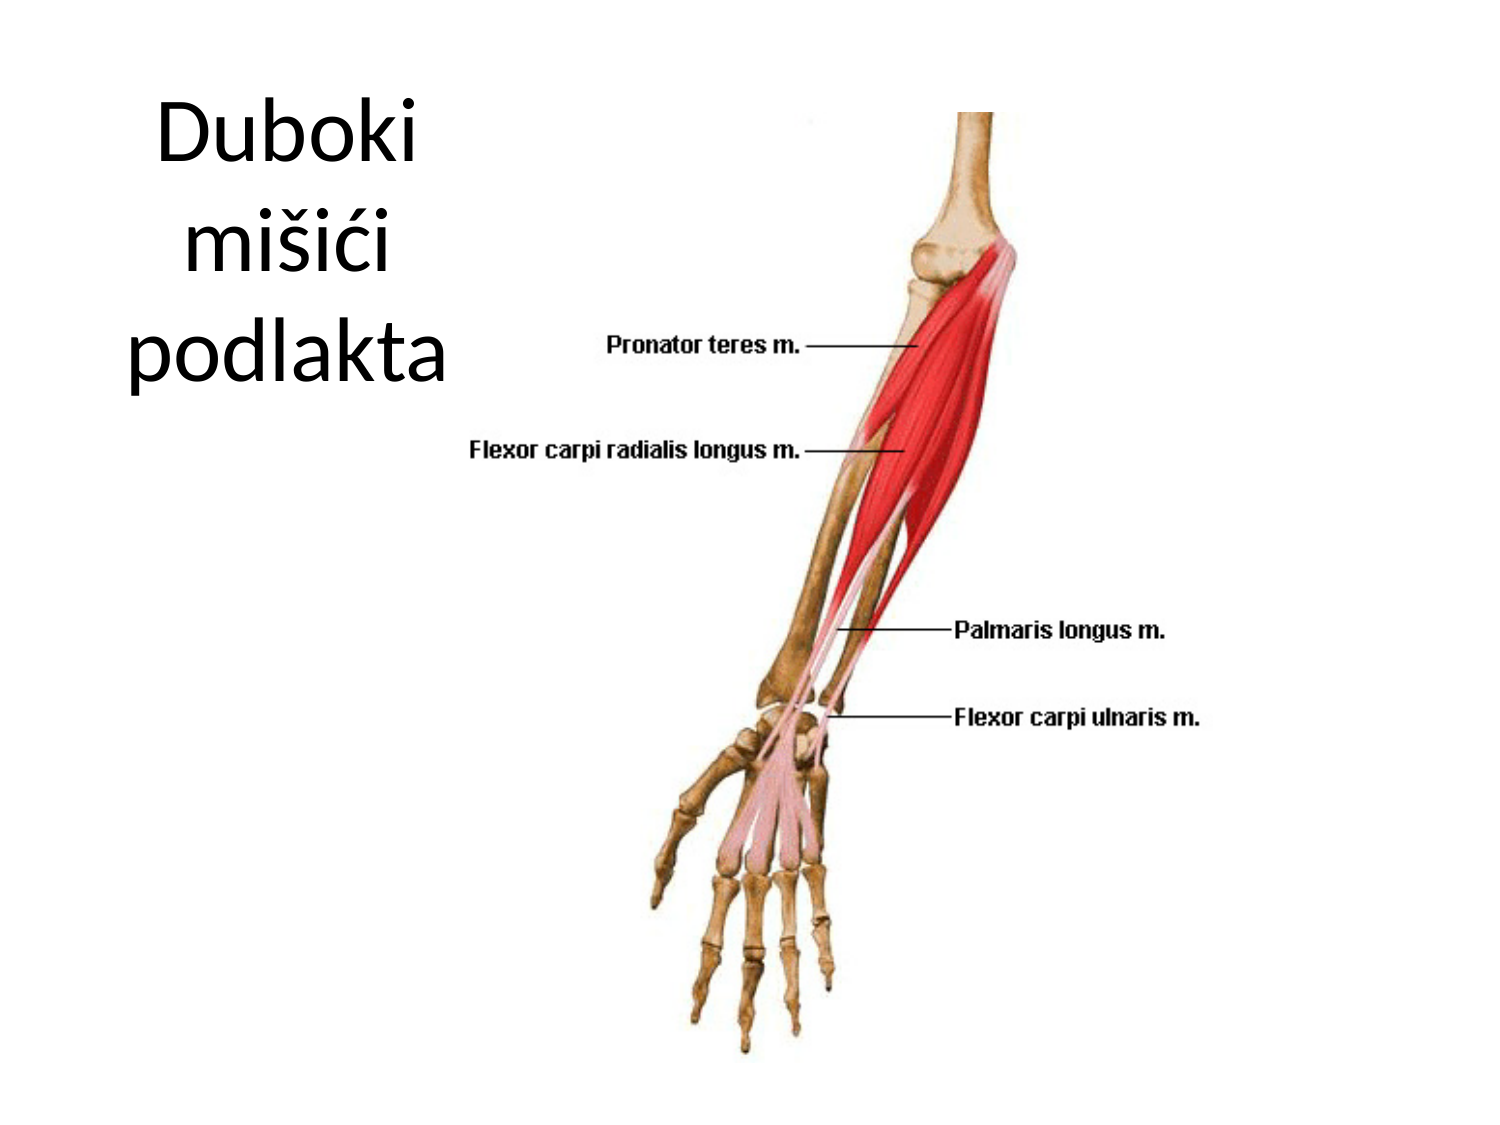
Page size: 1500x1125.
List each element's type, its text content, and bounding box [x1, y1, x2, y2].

title Duboki mišići podlakta [75, 45, 500, 425]
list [440, 112, 1213, 1063]
